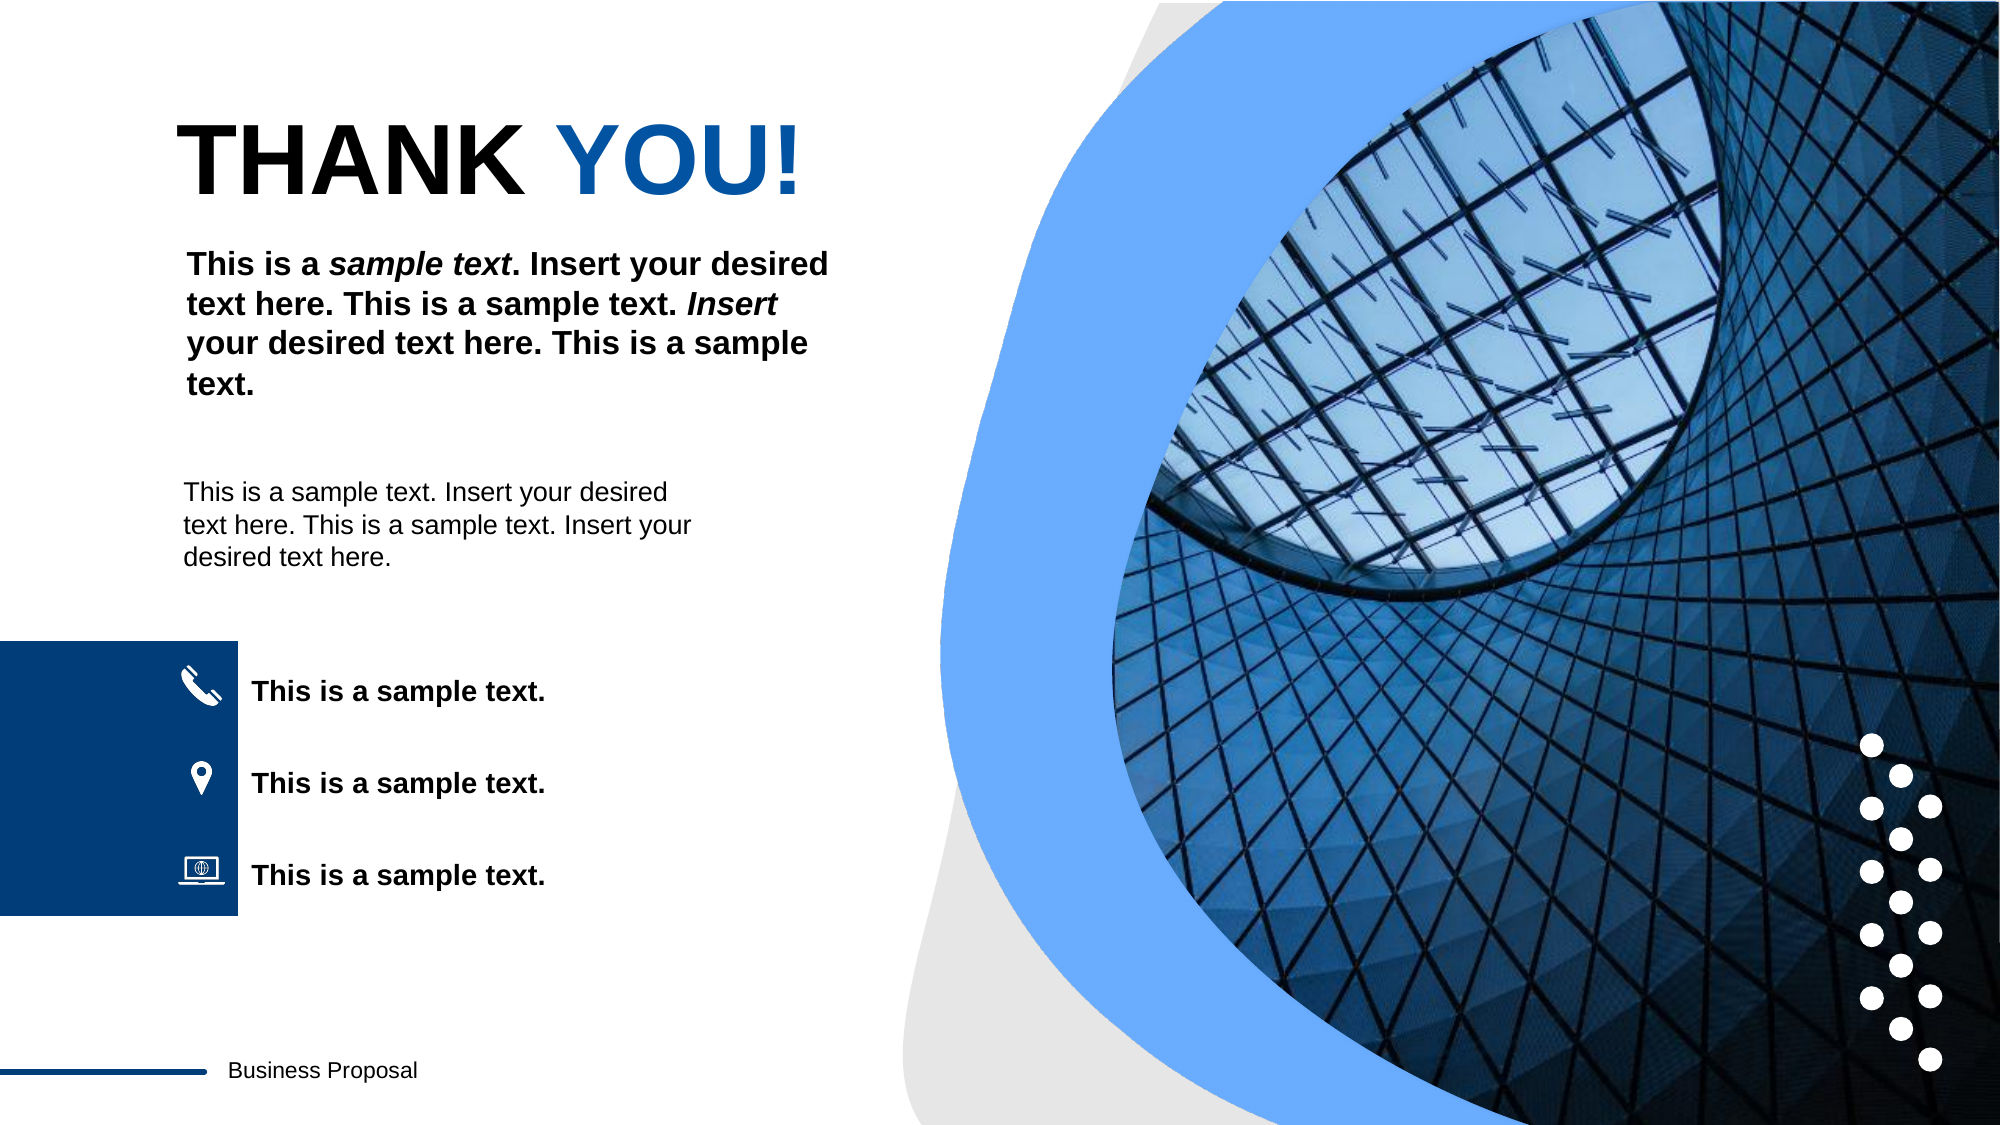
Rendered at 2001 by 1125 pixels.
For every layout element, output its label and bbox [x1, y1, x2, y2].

text_box [1859, 733, 1943, 1072]
picture [177, 846, 226, 895]
picture [1112, 1, 2000, 1125]
picture [177, 661, 226, 710]
text_box [0, 1, 1112, 1125]
picture [177, 753, 226, 802]
